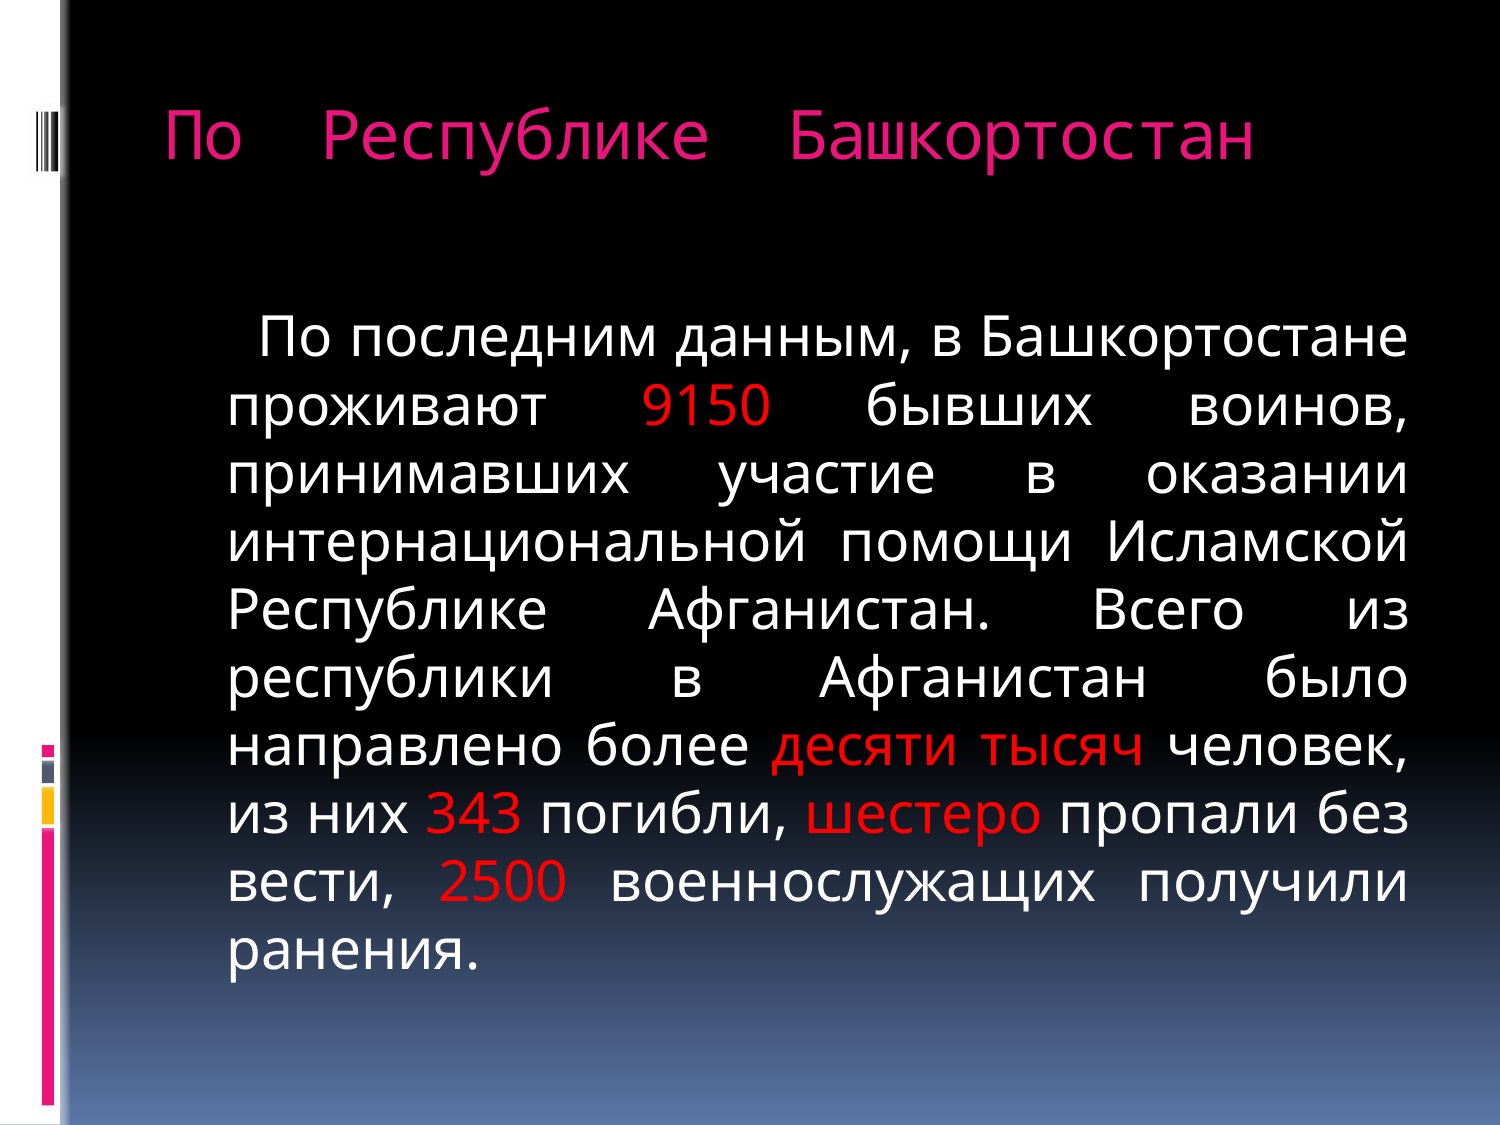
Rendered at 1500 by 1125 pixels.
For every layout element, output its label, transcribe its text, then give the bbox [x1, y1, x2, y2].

title По Республике Башкортостан [150, 83, 1425, 234]
list По последним данным, в Башкортостане проживают 9150 бывших воинов, принимавших участие в оказании интернациональной помощи Исламской Республике Афганистан. Всего из республики в Афганистан было направлено более десяти тысяч человек, из них 343 погибли, шестеро пропали без вести, 2500 военнослужащих получили ранения. [150, 292, 1425, 1043]
